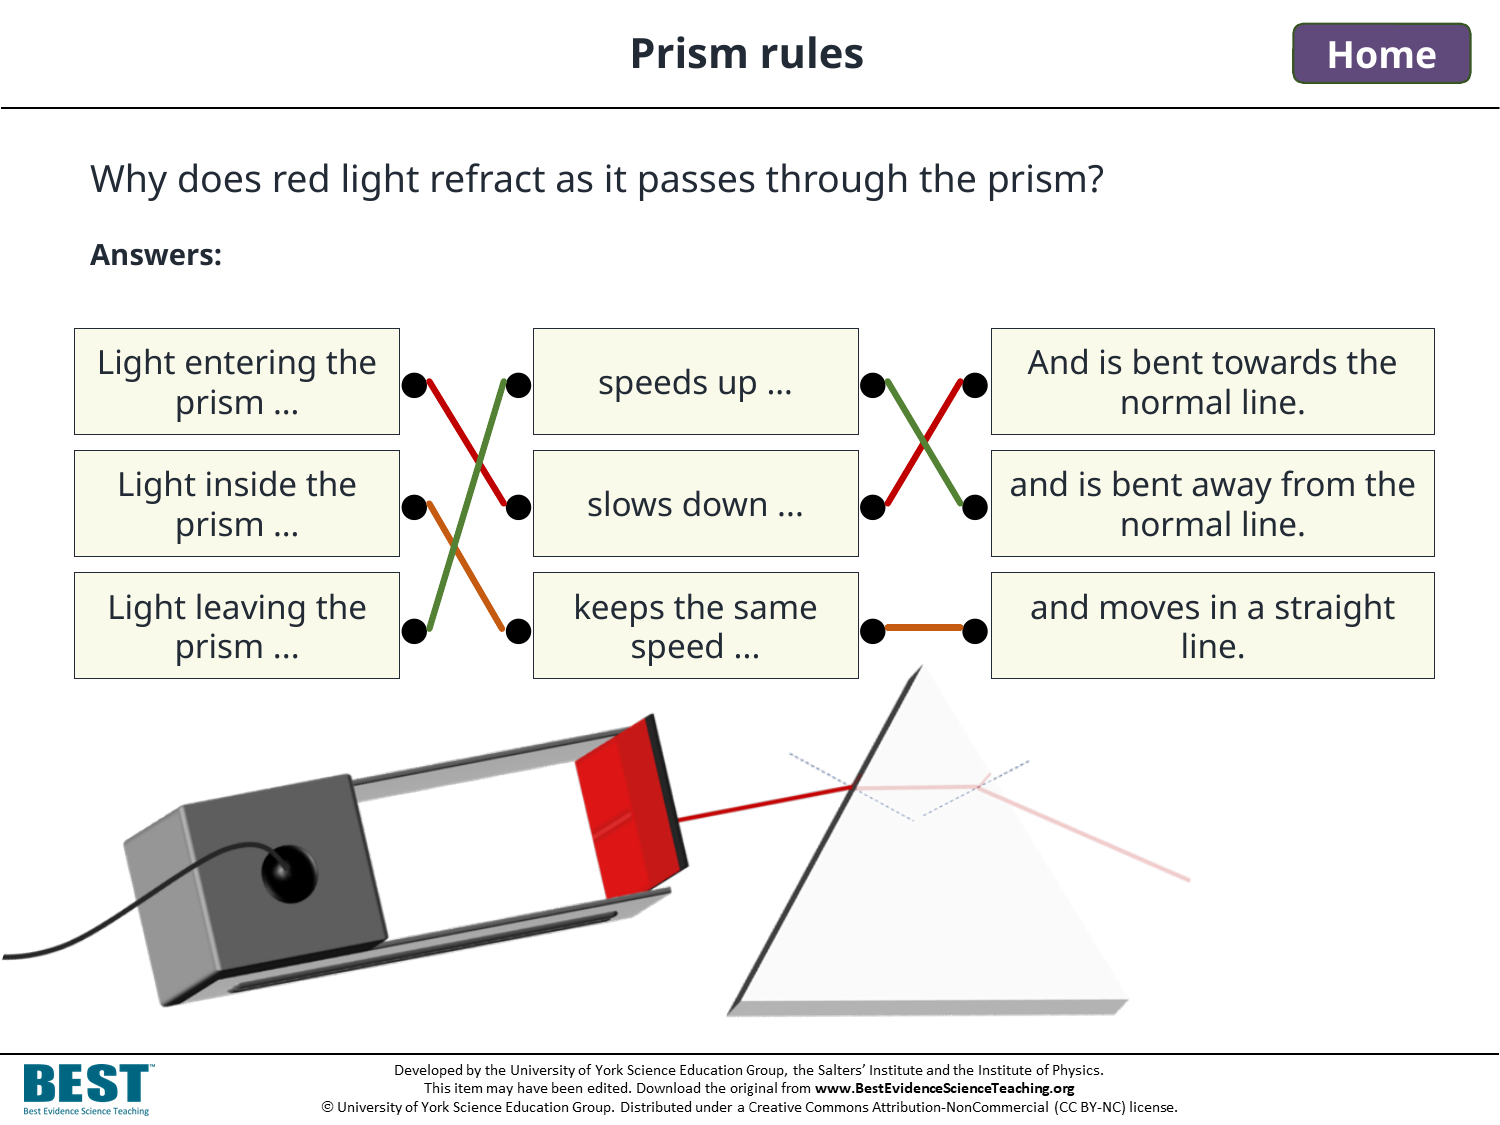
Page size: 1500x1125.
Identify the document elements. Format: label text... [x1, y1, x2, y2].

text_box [429, 381, 504, 629]
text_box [887, 381, 961, 504]
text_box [74, 328, 1435, 681]
text_box Home [1292, 22, 1472, 84]
text_box Prism rules [23, 4, 1471, 99]
picture [0, 107, 1500, 1125]
